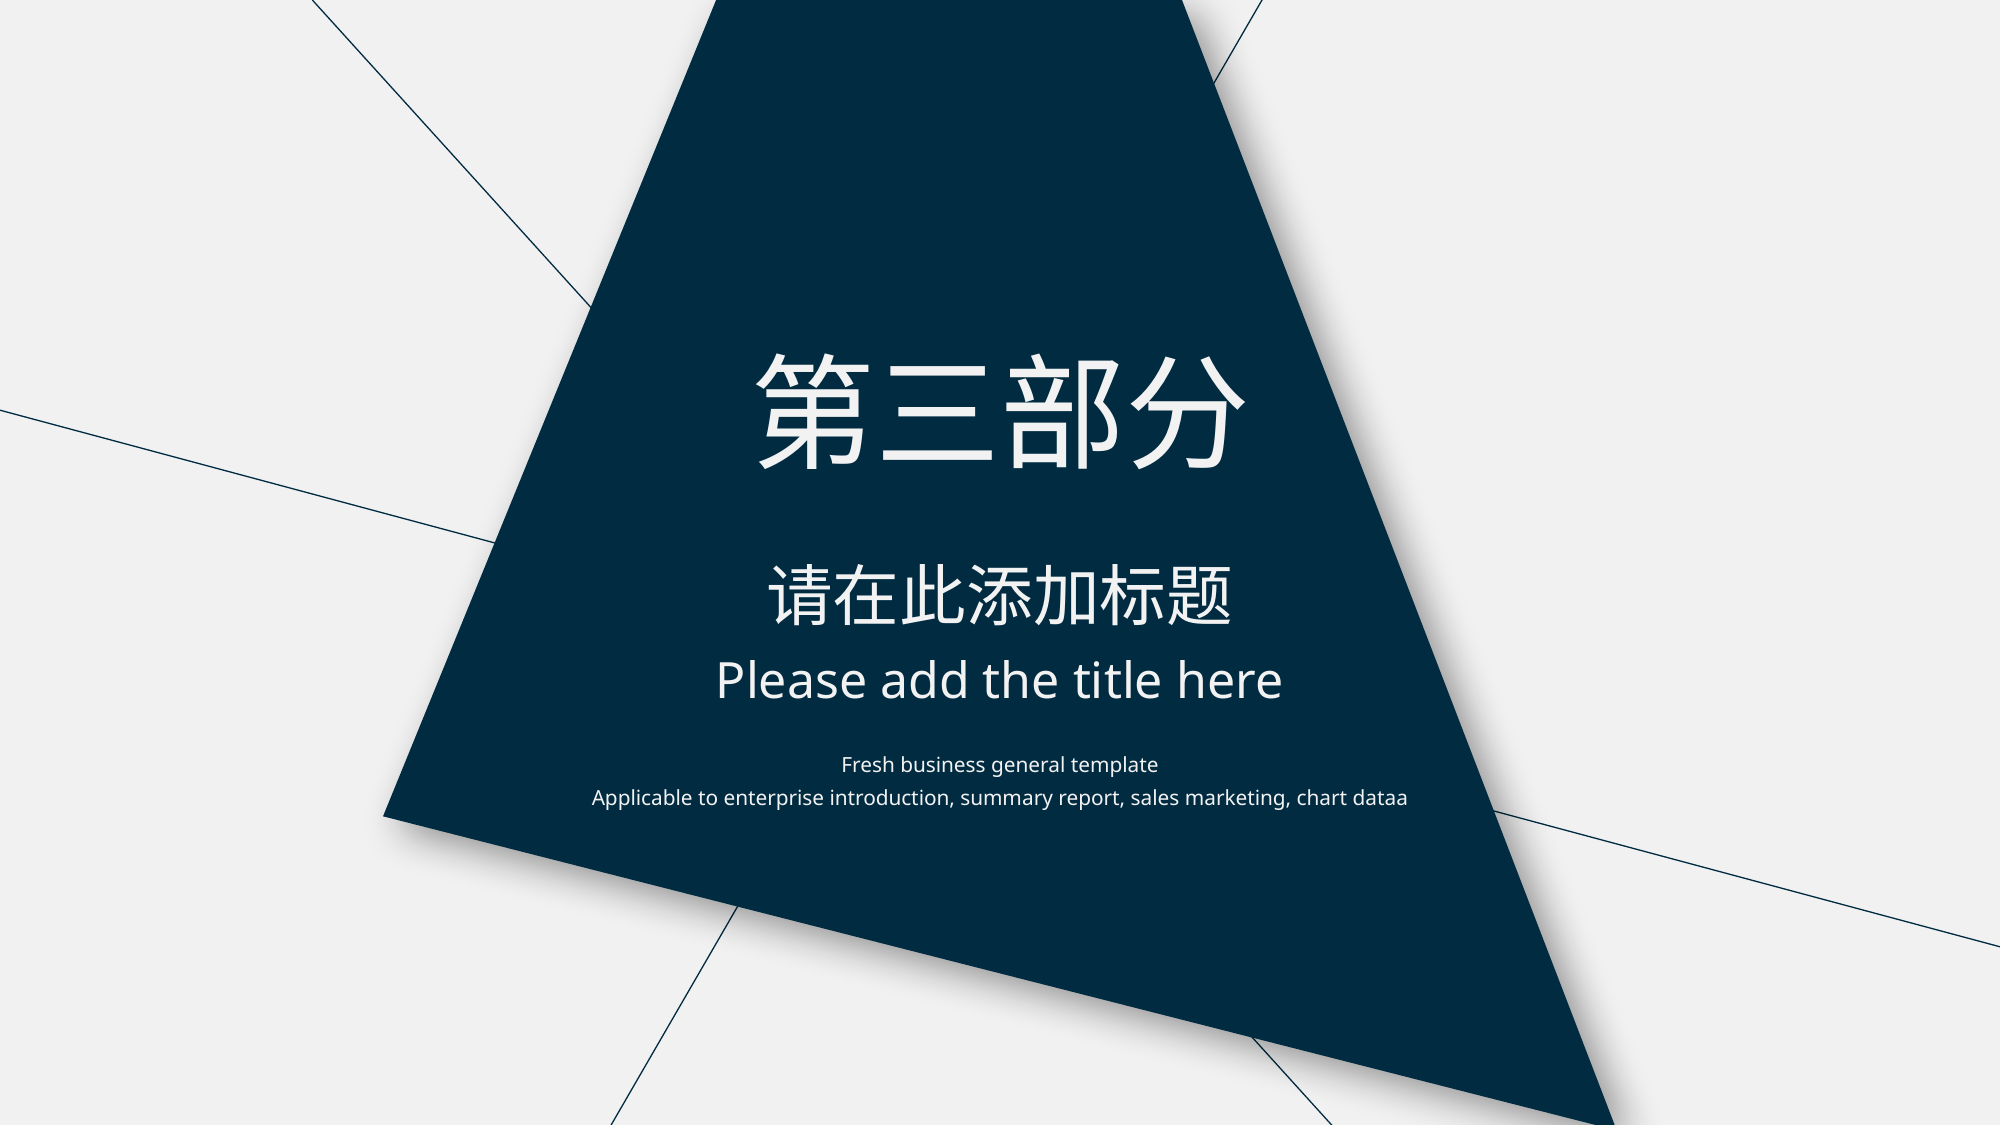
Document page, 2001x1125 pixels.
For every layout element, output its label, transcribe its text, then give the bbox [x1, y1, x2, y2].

text_box 请在此添加标题 [709, 546, 1291, 642]
text_box 第三部分 [735, 326, 1265, 492]
text_box [385, 817, 1615, 1125]
text_box [415, 0, 1466, 737]
text_box Fresh business general template Applicable to enterprise introduction, summary report, sales marketing, chart dataa [383, 737, 1617, 817]
text_box Please add the title here [701, 641, 1299, 716]
